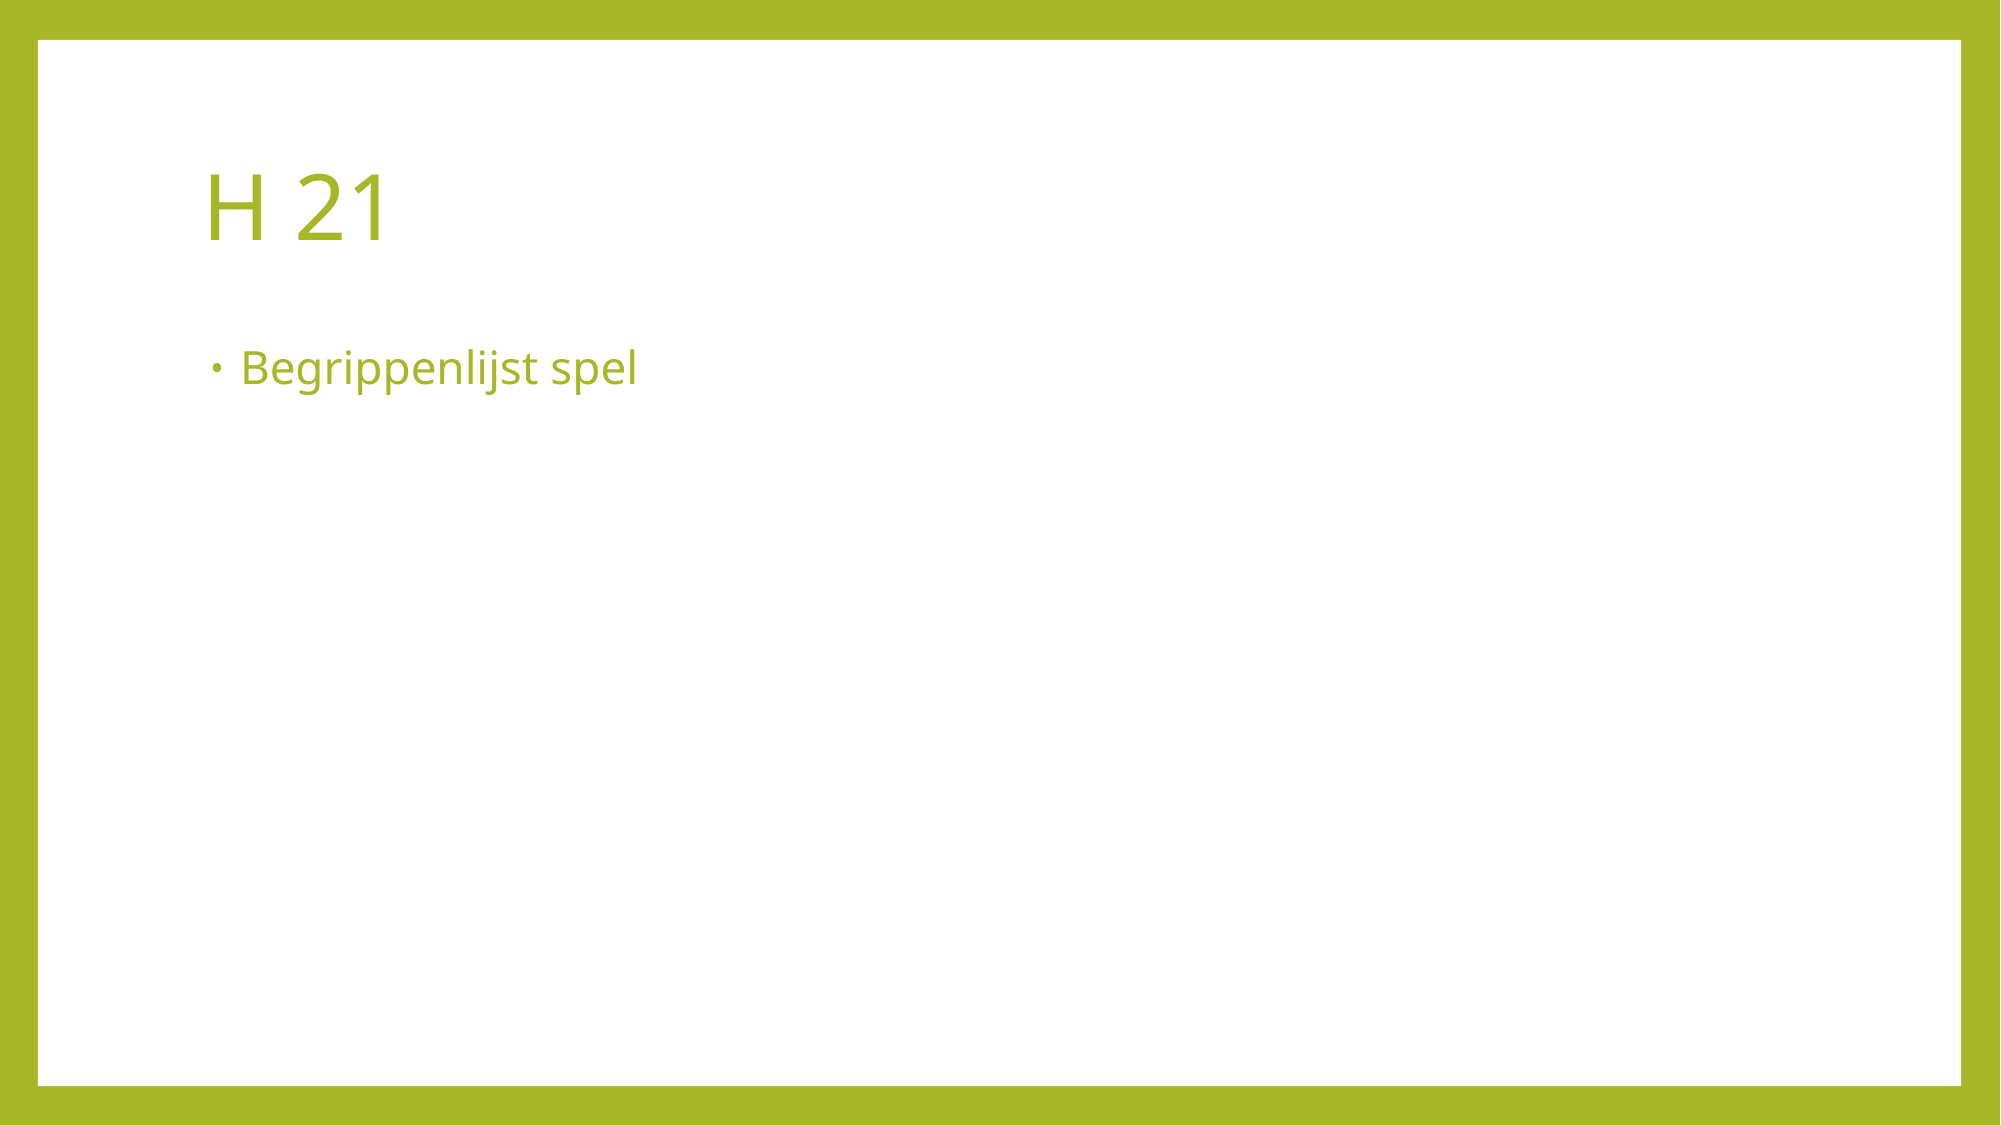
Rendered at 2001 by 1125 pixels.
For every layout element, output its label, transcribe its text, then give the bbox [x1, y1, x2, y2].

list Begrippenlijst spel [187, 337, 1808, 1000]
title H 21 [187, 99, 1808, 323]
